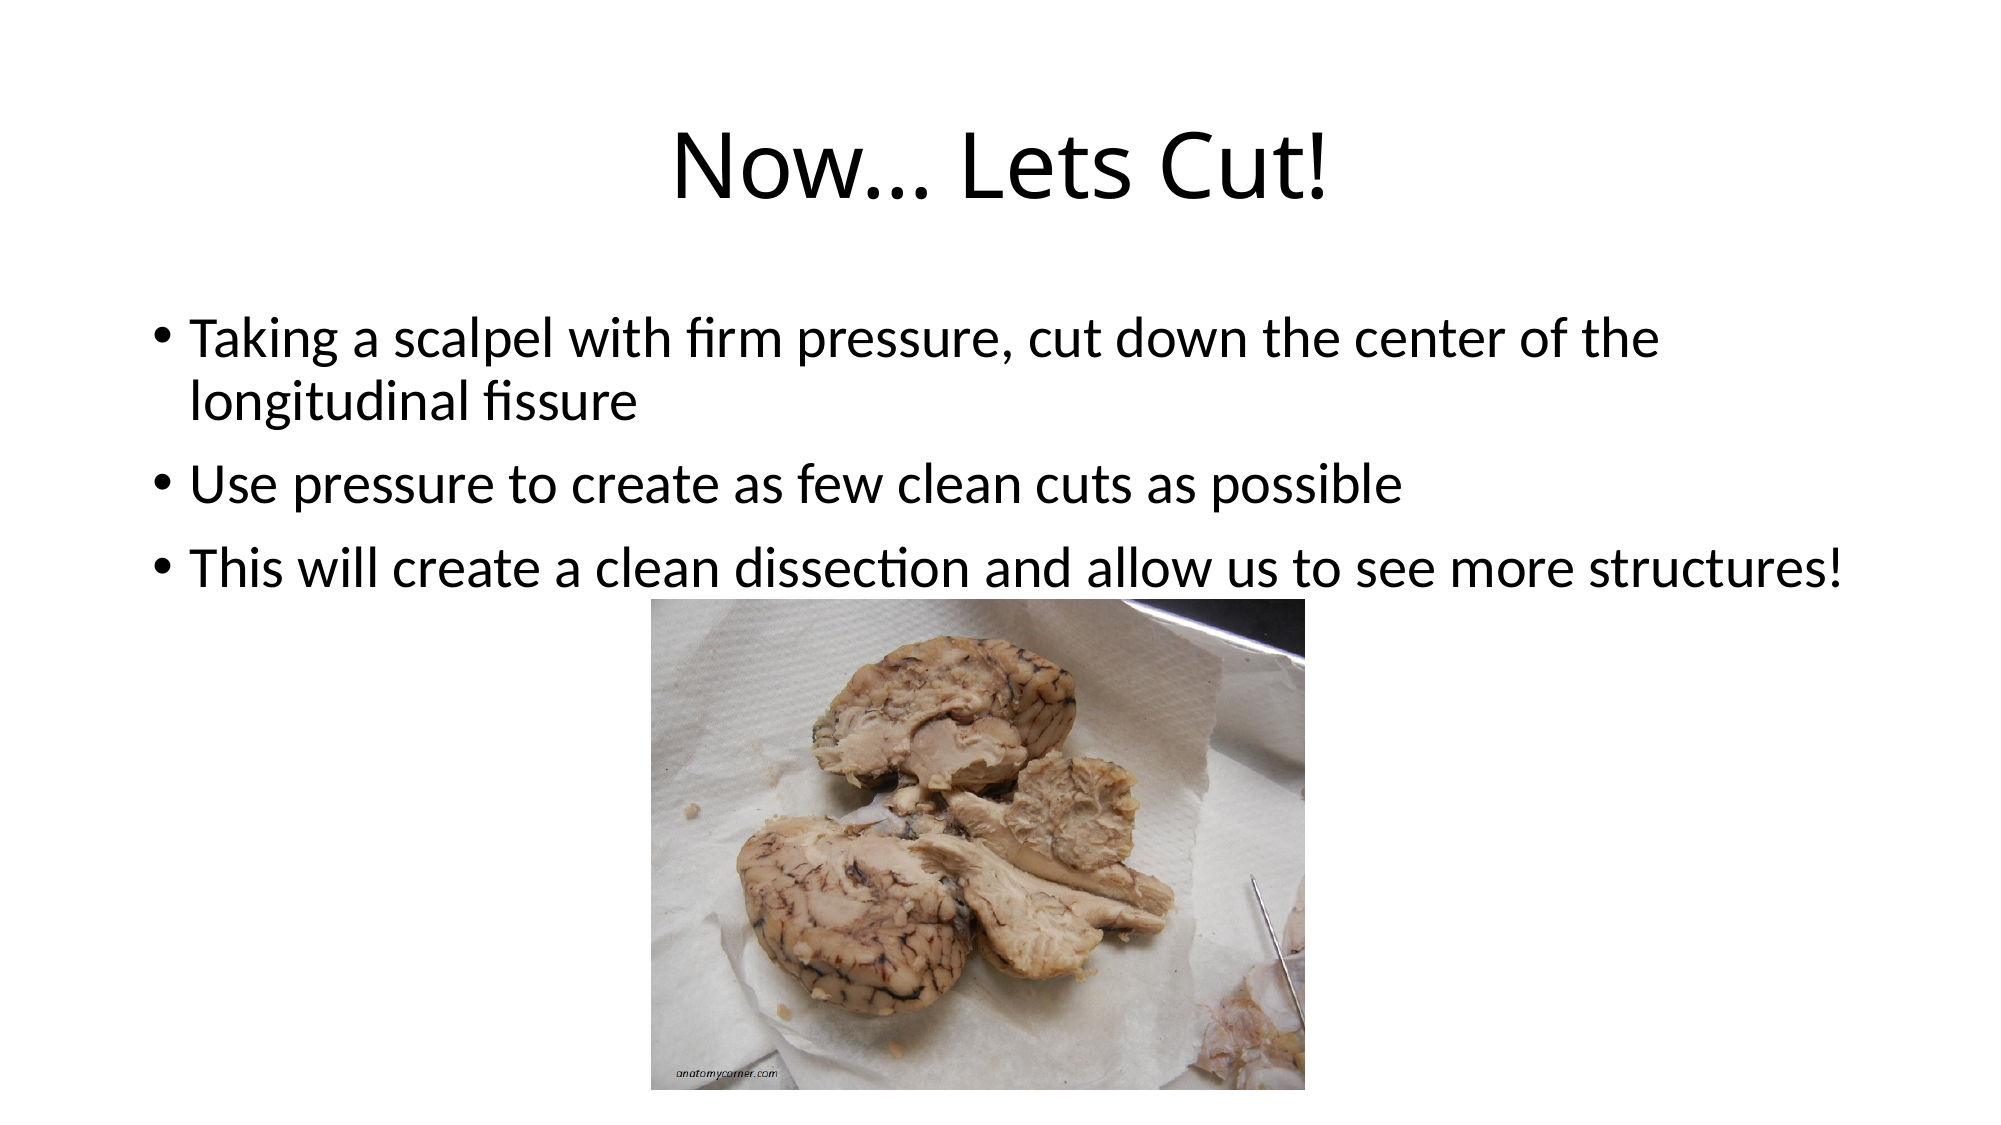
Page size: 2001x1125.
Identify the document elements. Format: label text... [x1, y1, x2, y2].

list Taking a scalpel with firm pressure, cut down the center of the longitudinal fissure Use pressure to create as few clean cuts as possible This will create a clean dissection and allow us to see more structures! [137, 299, 1863, 664]
picture [650, 599, 1305, 1090]
title Now… Lets Cut! [137, 59, 1863, 278]
